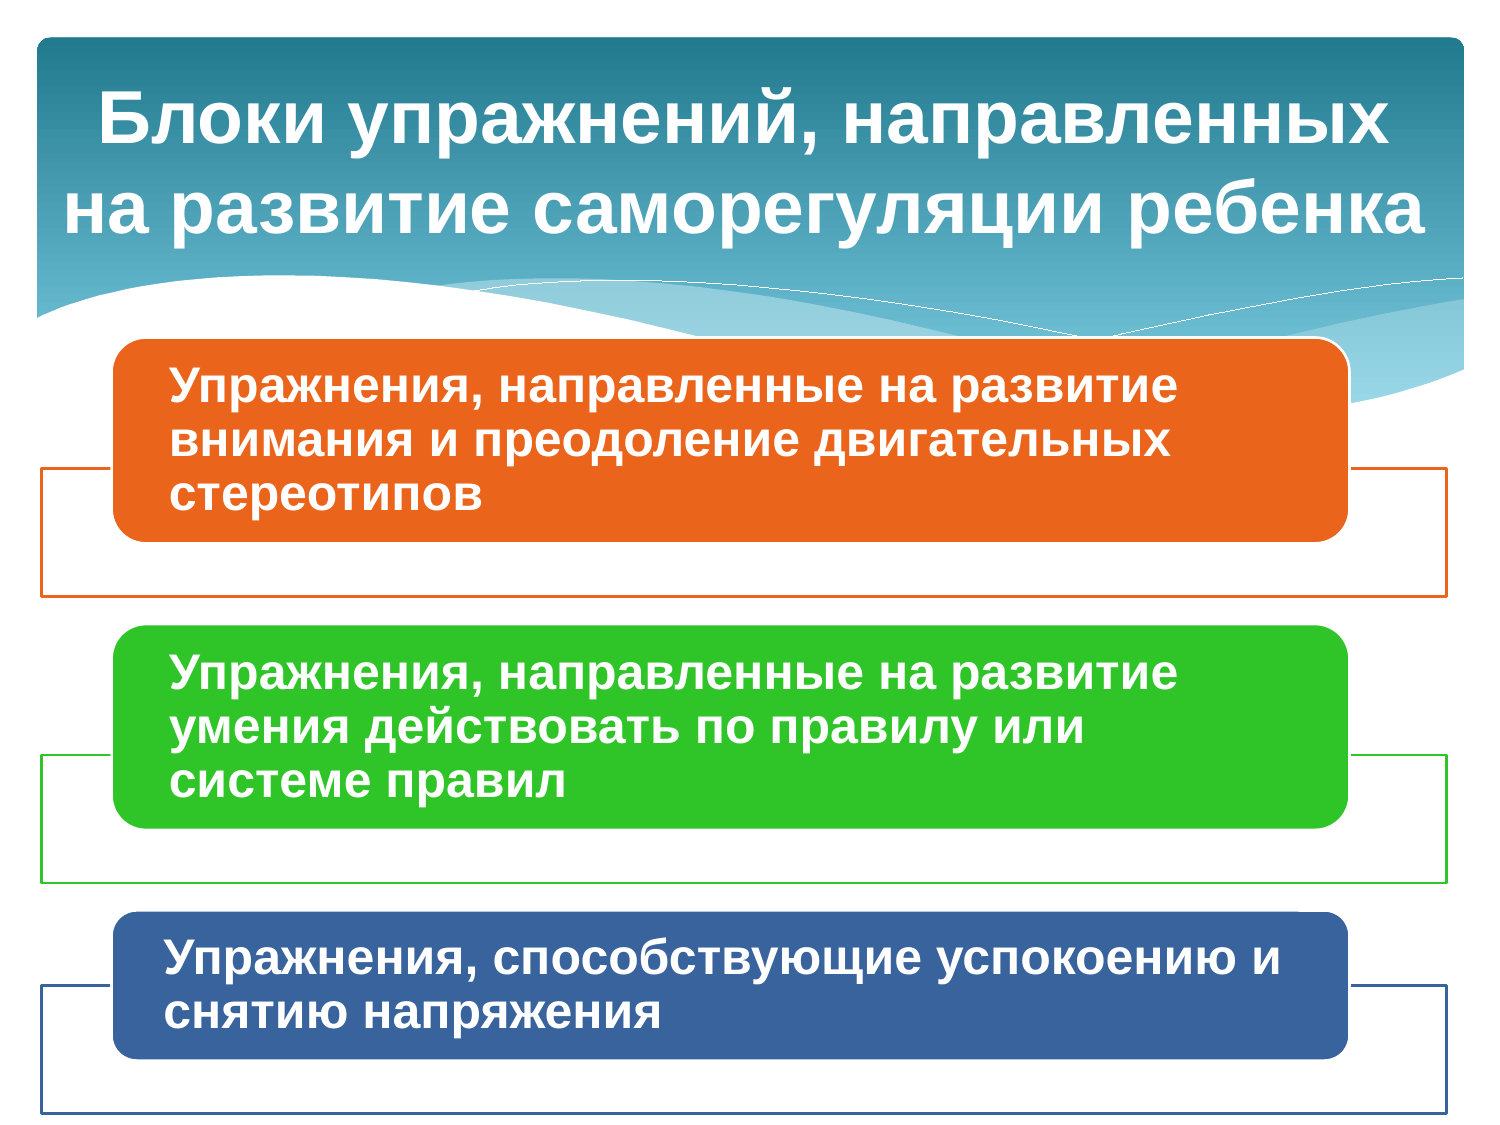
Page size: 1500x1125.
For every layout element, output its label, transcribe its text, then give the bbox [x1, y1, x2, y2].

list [40, 326, 1448, 1125]
title Блоки упражнений, направленных на развитие саморегуляции ребенка [41, 55, 1447, 261]
